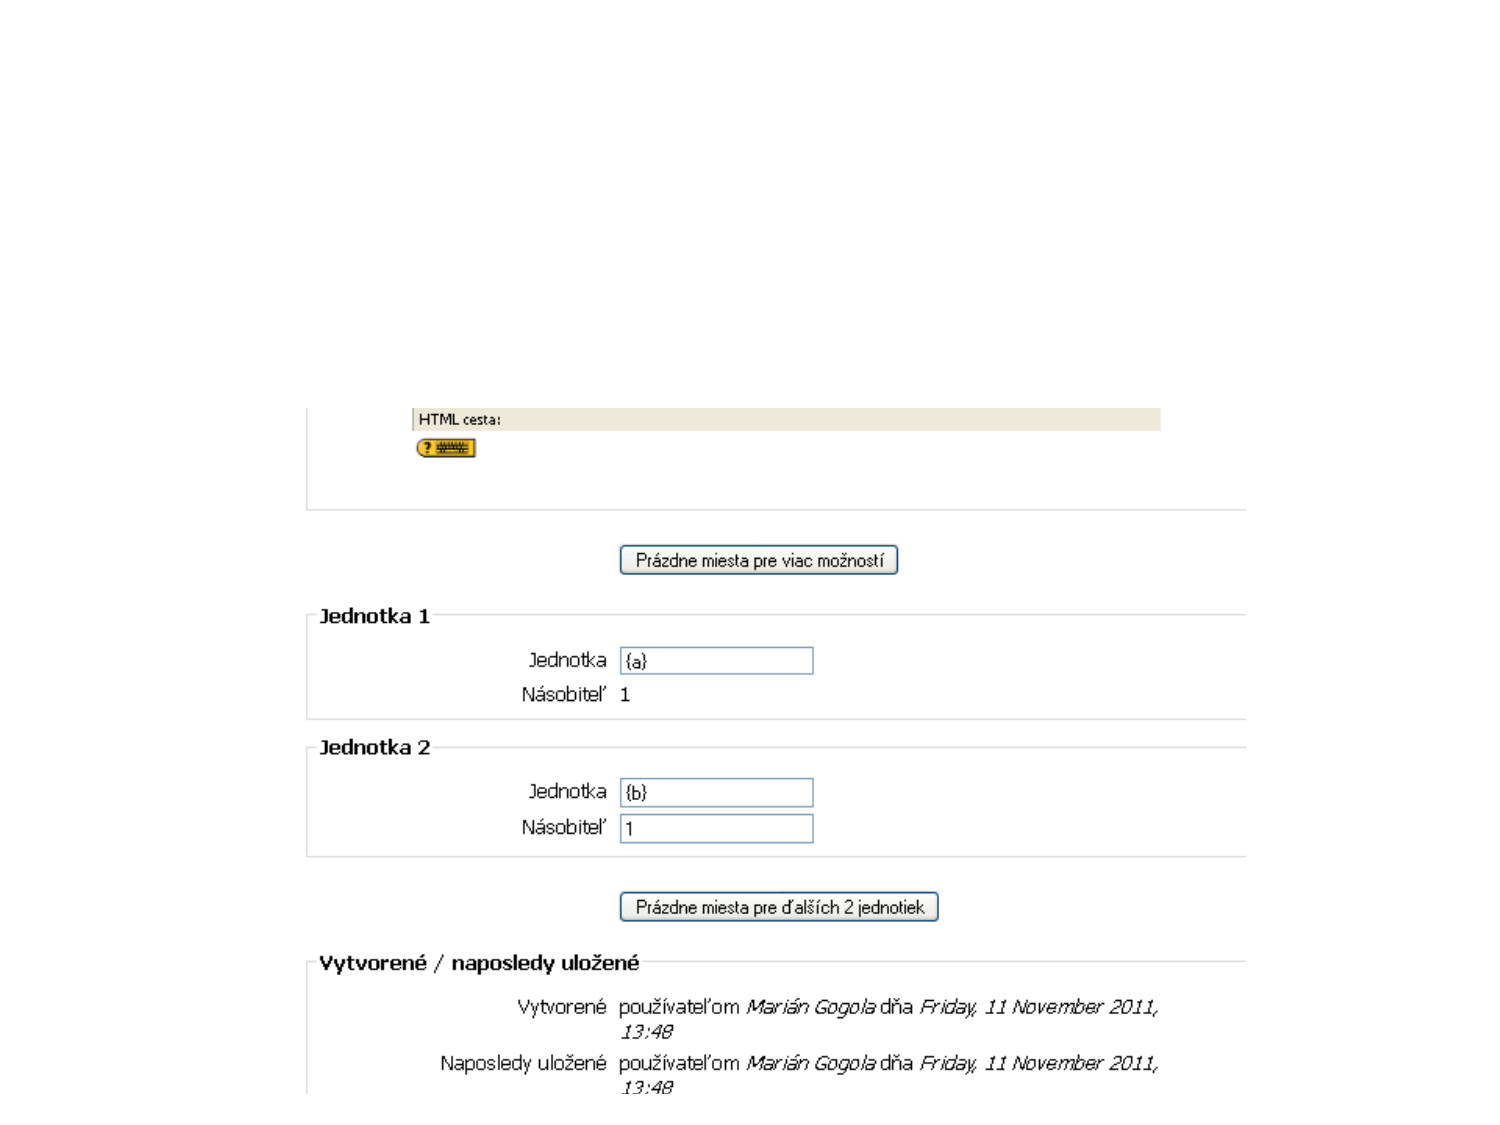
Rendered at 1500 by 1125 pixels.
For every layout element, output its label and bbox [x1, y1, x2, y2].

picture [241, 408, 1247, 1095]
